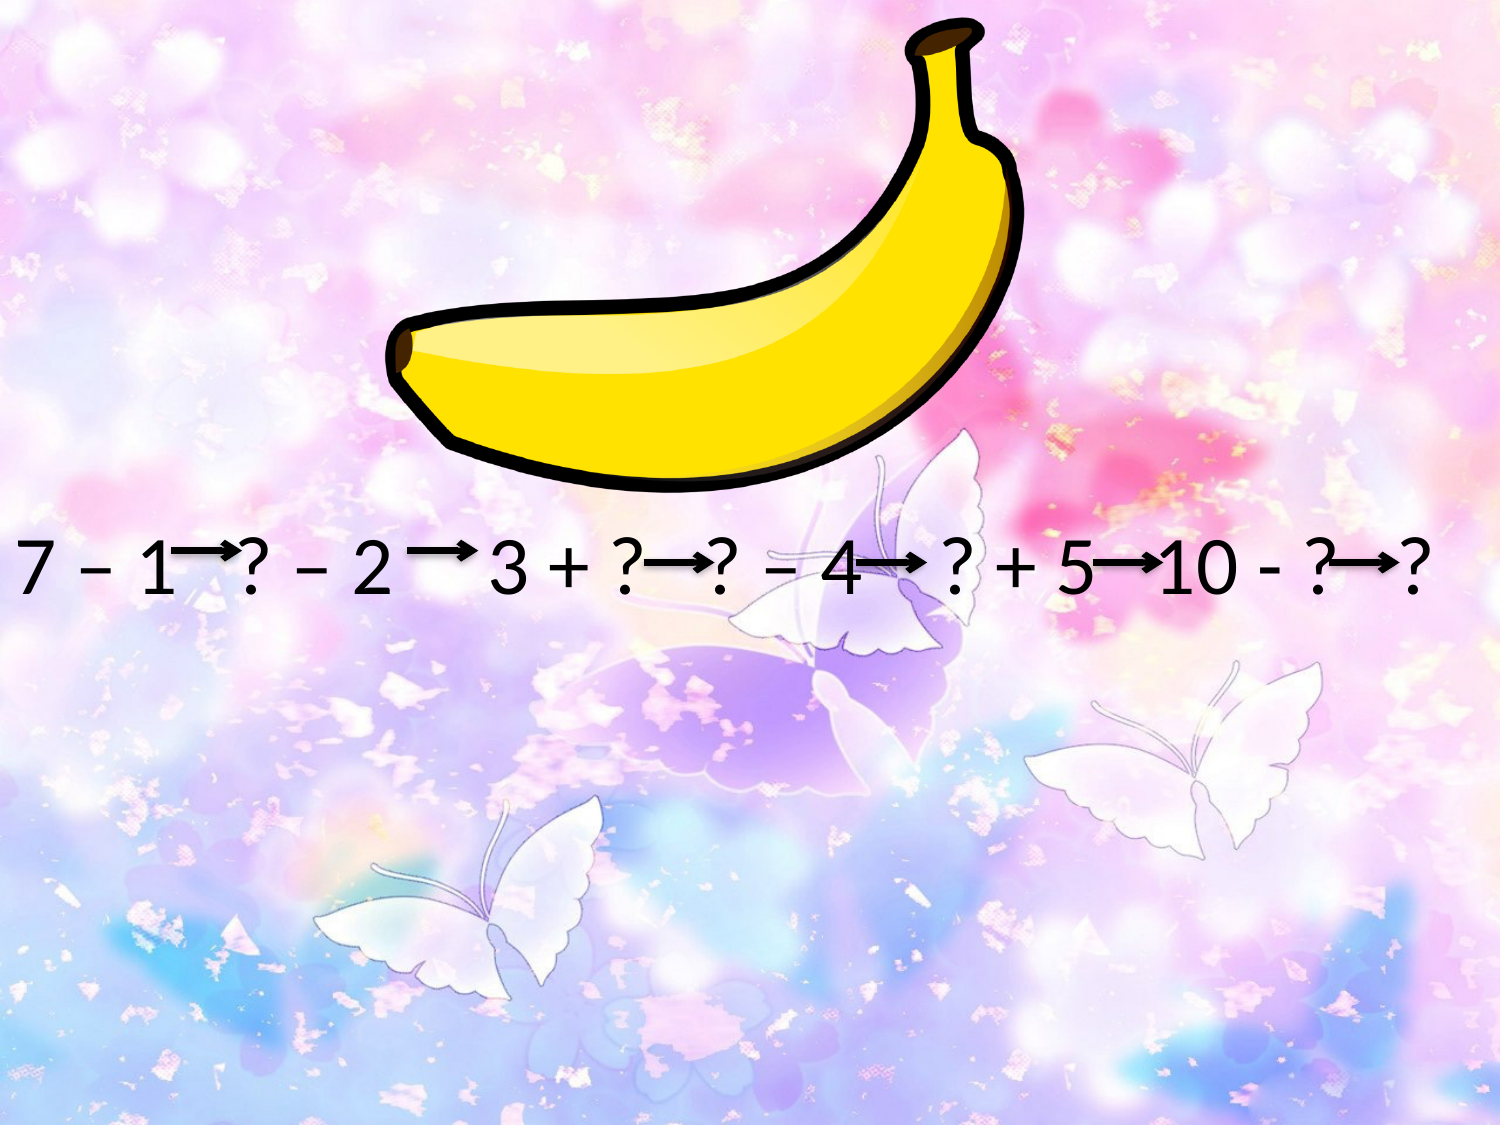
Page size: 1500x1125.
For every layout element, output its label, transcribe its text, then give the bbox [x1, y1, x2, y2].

text_box 7 – 1 ? – 2 3 + ? ? – 4 ? + 5 10 - ? ? [1086, 503, 1500, 619]
picture [0, 0, 1500, 1125]
text_box 7 – 1 ? – 2 3 + ? ? – 4 ? + 5 10 - ? ? [0, 503, 343, 619]
